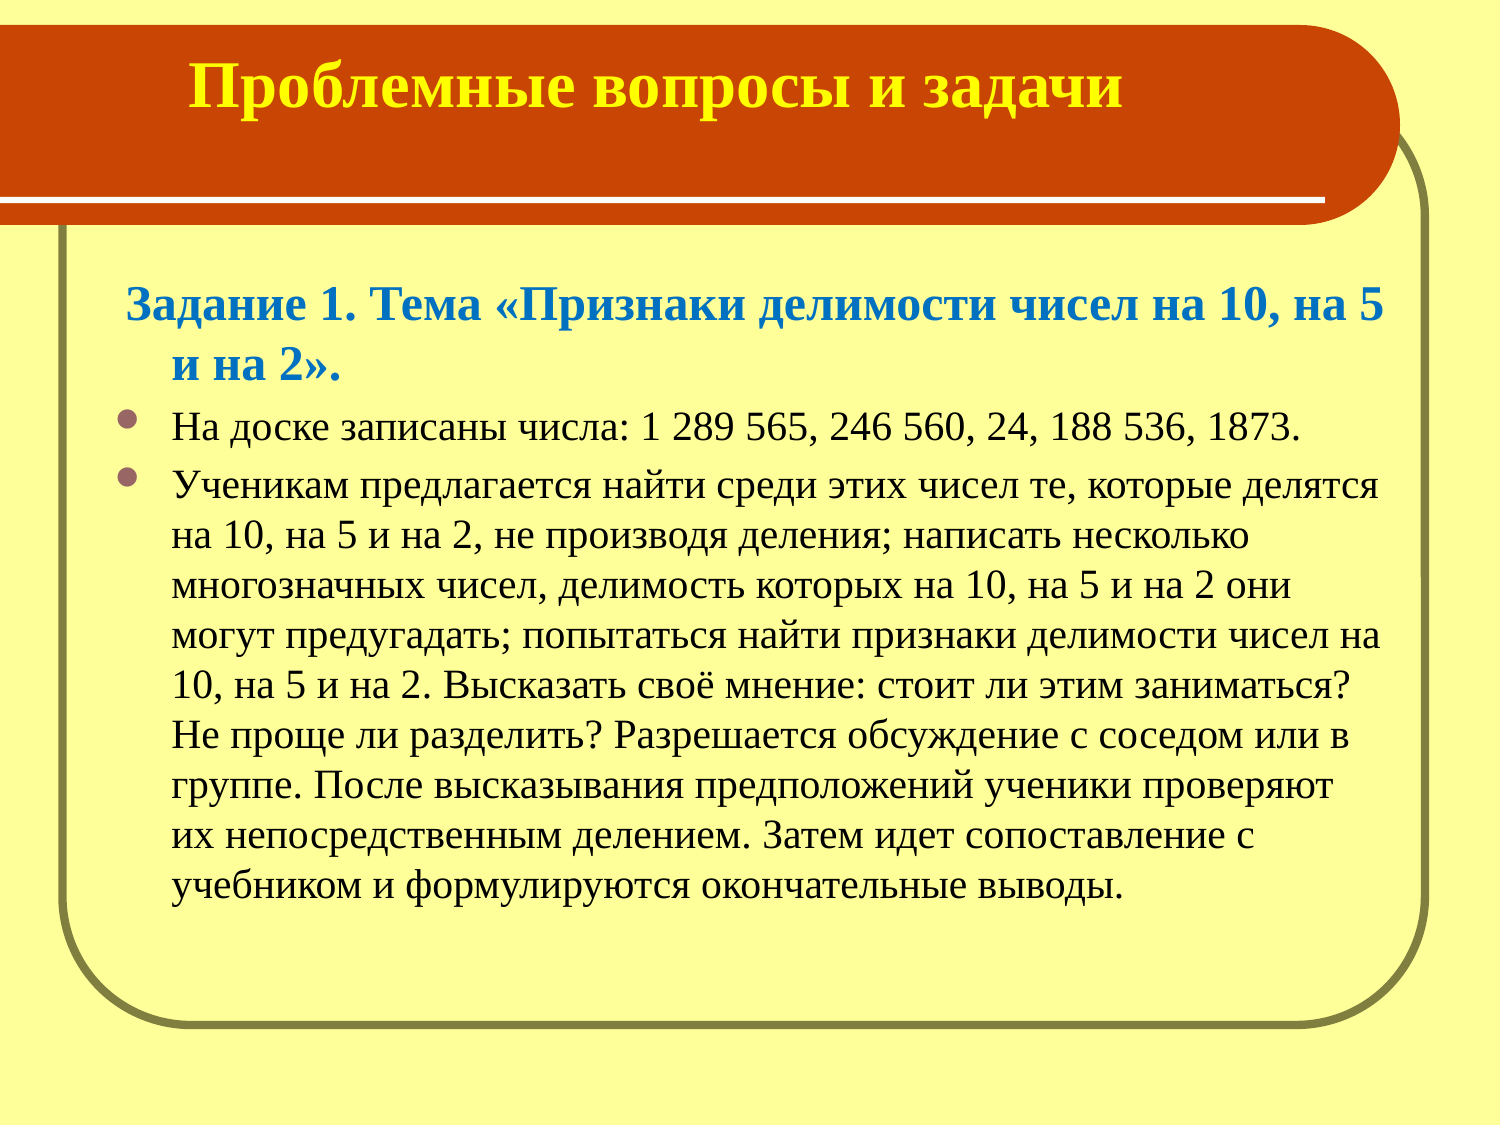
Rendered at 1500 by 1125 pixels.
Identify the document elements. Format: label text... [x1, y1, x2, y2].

list Задание 1. Тема «Признаки делимости чисел на 10, на 5 и на 2». На доске записаны числа: 1 289 565, 246 560, 24, 188 536, 1873. Ученикам предлагается найти среди этих чисел те, которые делятся на 10, на 5 и на 2, не производя деления; написать несколько многозначных чисел, делимость которых на 10, на 5 и на 2 они могут предугадать; попытаться найти признаки делимости чисел на 10, на 5 и на 2. Высказать своё мнение: стоит ли этим заниматься? Не проще ли разделить? Разрешается обсуждение с соседом или в группе. После высказывания предположений ученики проверяют их непосредственным делением. Затем идет сопоставление с учебником и формулируются окончательные выводы. [99, 262, 1401, 988]
title Проблемные вопросы и задачи [0, 99, 1316, 213]
